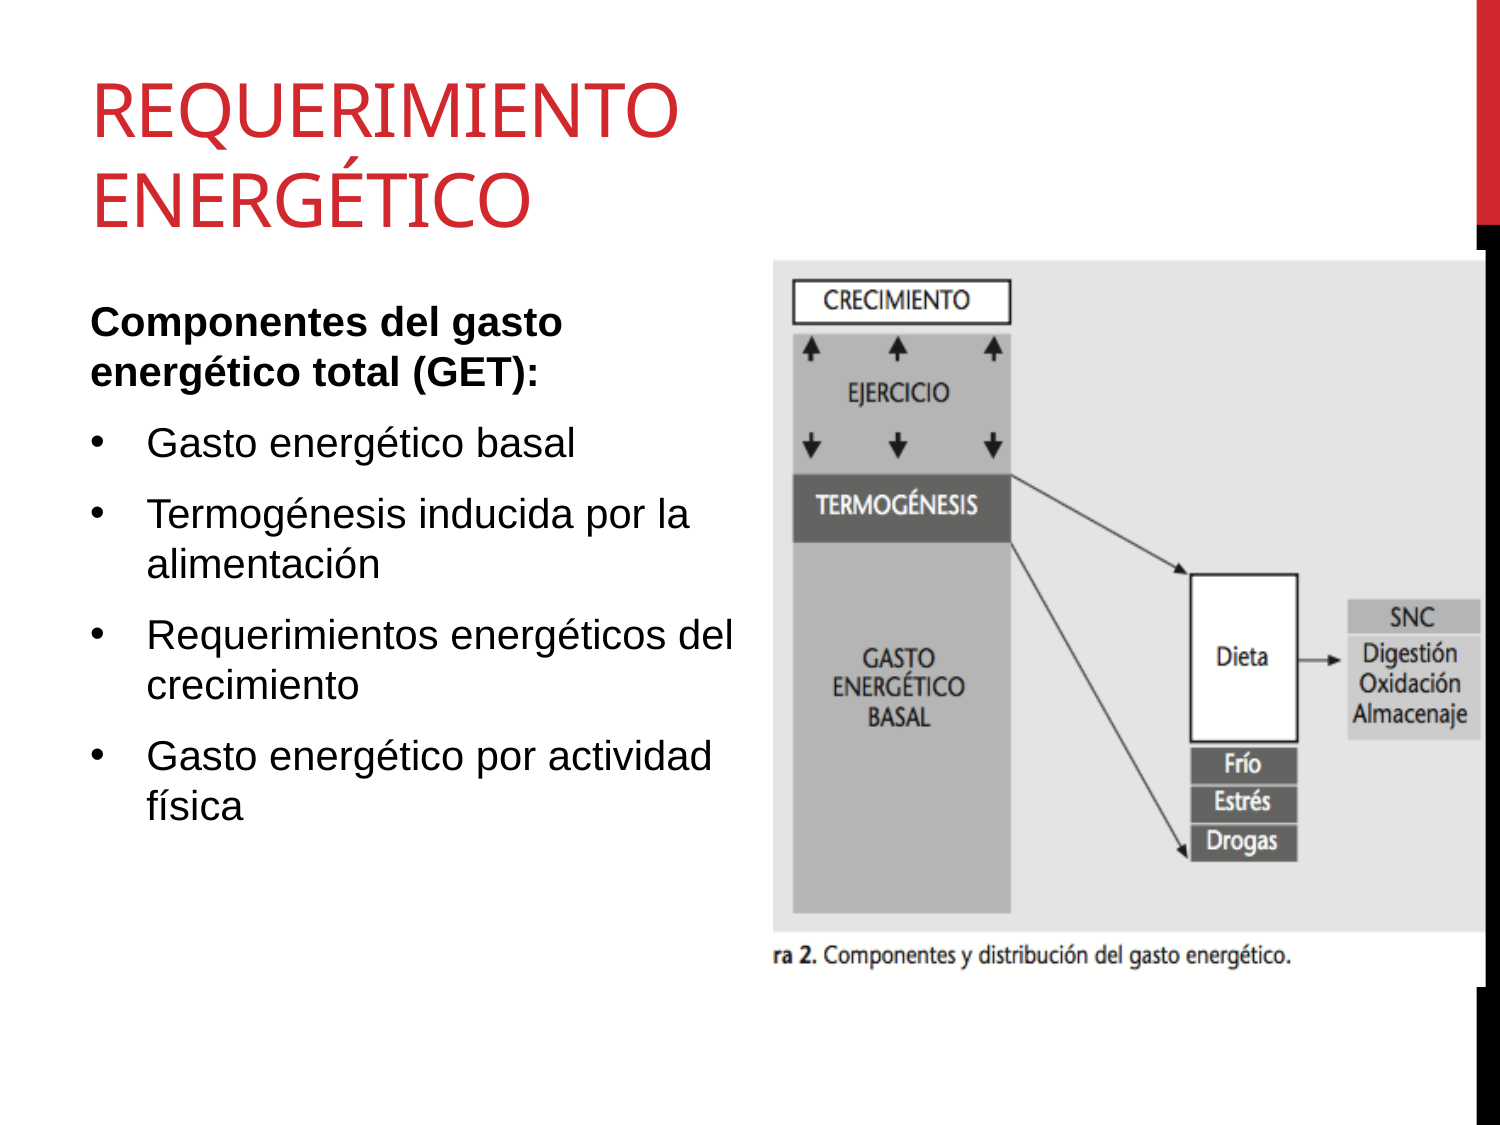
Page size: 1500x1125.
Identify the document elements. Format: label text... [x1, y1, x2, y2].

picture [772, 249, 1487, 988]
title Requerimiento energético [75, 25, 1025, 250]
list Componentes del gasto energético total (GET): Gasto energético basal Termogénesis inducida por la alimentación Requerimientos energéticos del crecimiento Gasto energético por actividad física [75, 287, 764, 1005]
